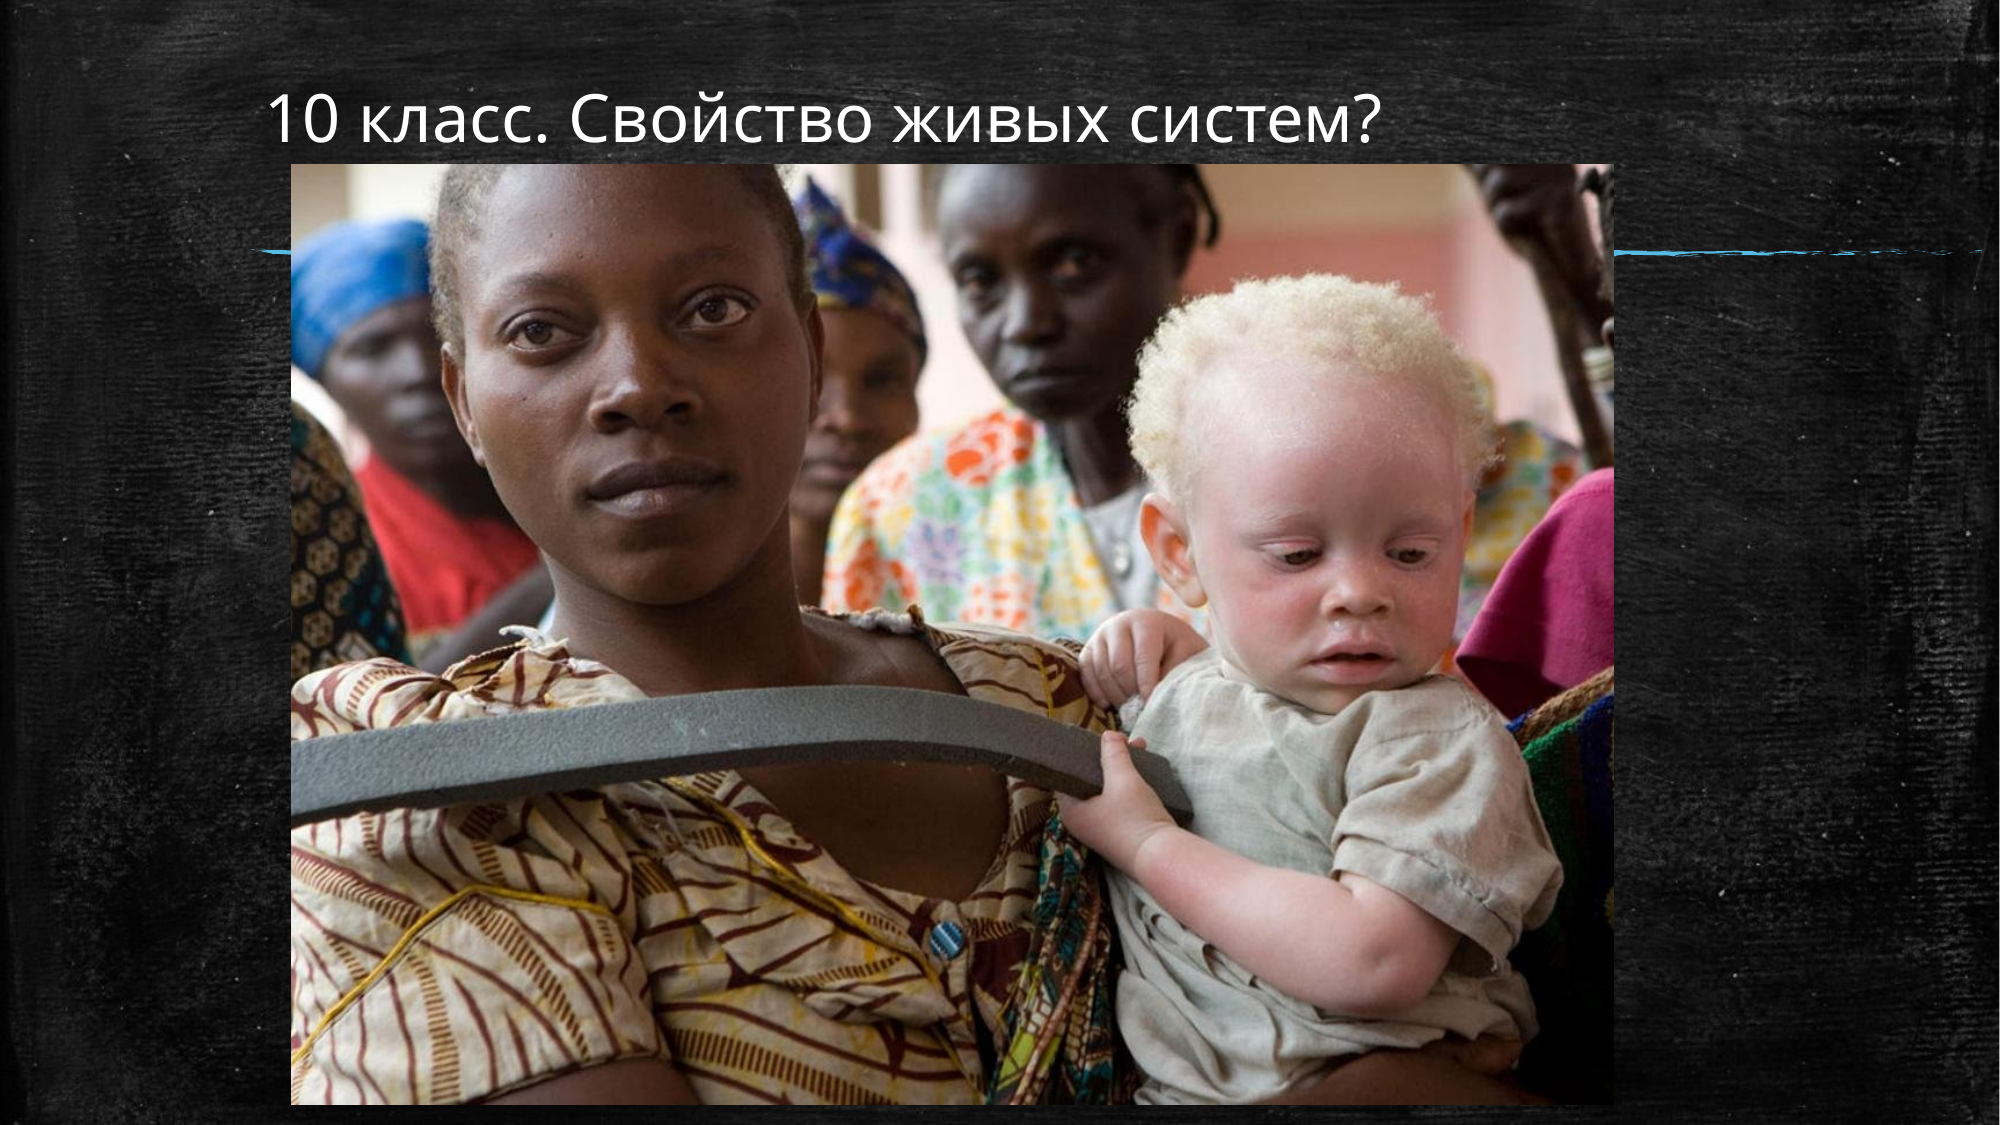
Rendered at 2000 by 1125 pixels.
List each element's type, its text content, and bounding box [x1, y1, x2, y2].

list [290, 163, 1614, 1118]
title 10 класс. Свойство живых систем? [249, 45, 1750, 164]
